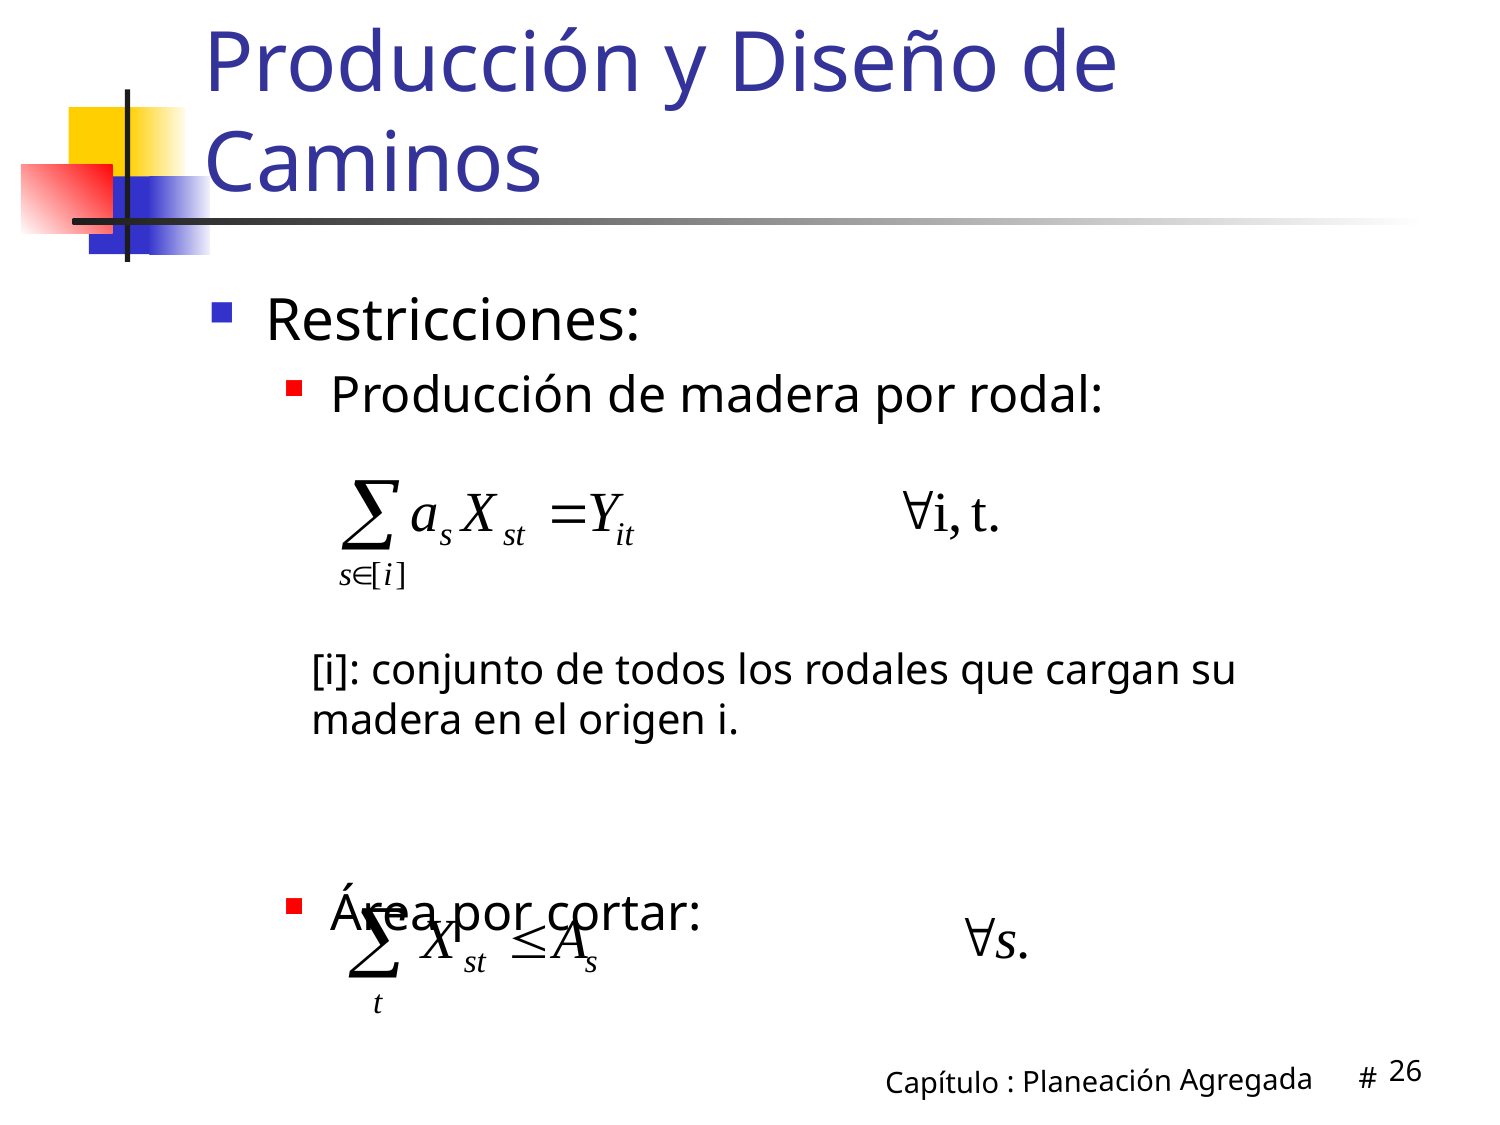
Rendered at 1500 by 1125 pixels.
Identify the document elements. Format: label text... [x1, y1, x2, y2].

title Producción y Diseño de Caminos [188, 27, 1468, 216]
slide_number 26 [1124, 1024, 1438, 1101]
text_box [i]: conjunto de todos los rodales que cargan su madera en el origen i. [296, 635, 1253, 751]
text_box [340, 897, 1038, 1026]
footer Capítulo : Planeación Agregada # [836, 1028, 1427, 1109]
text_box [329, 469, 1008, 602]
list Restricciones: Producción de madera por rodal: Área por cortar: [193, 274, 1470, 1007]
